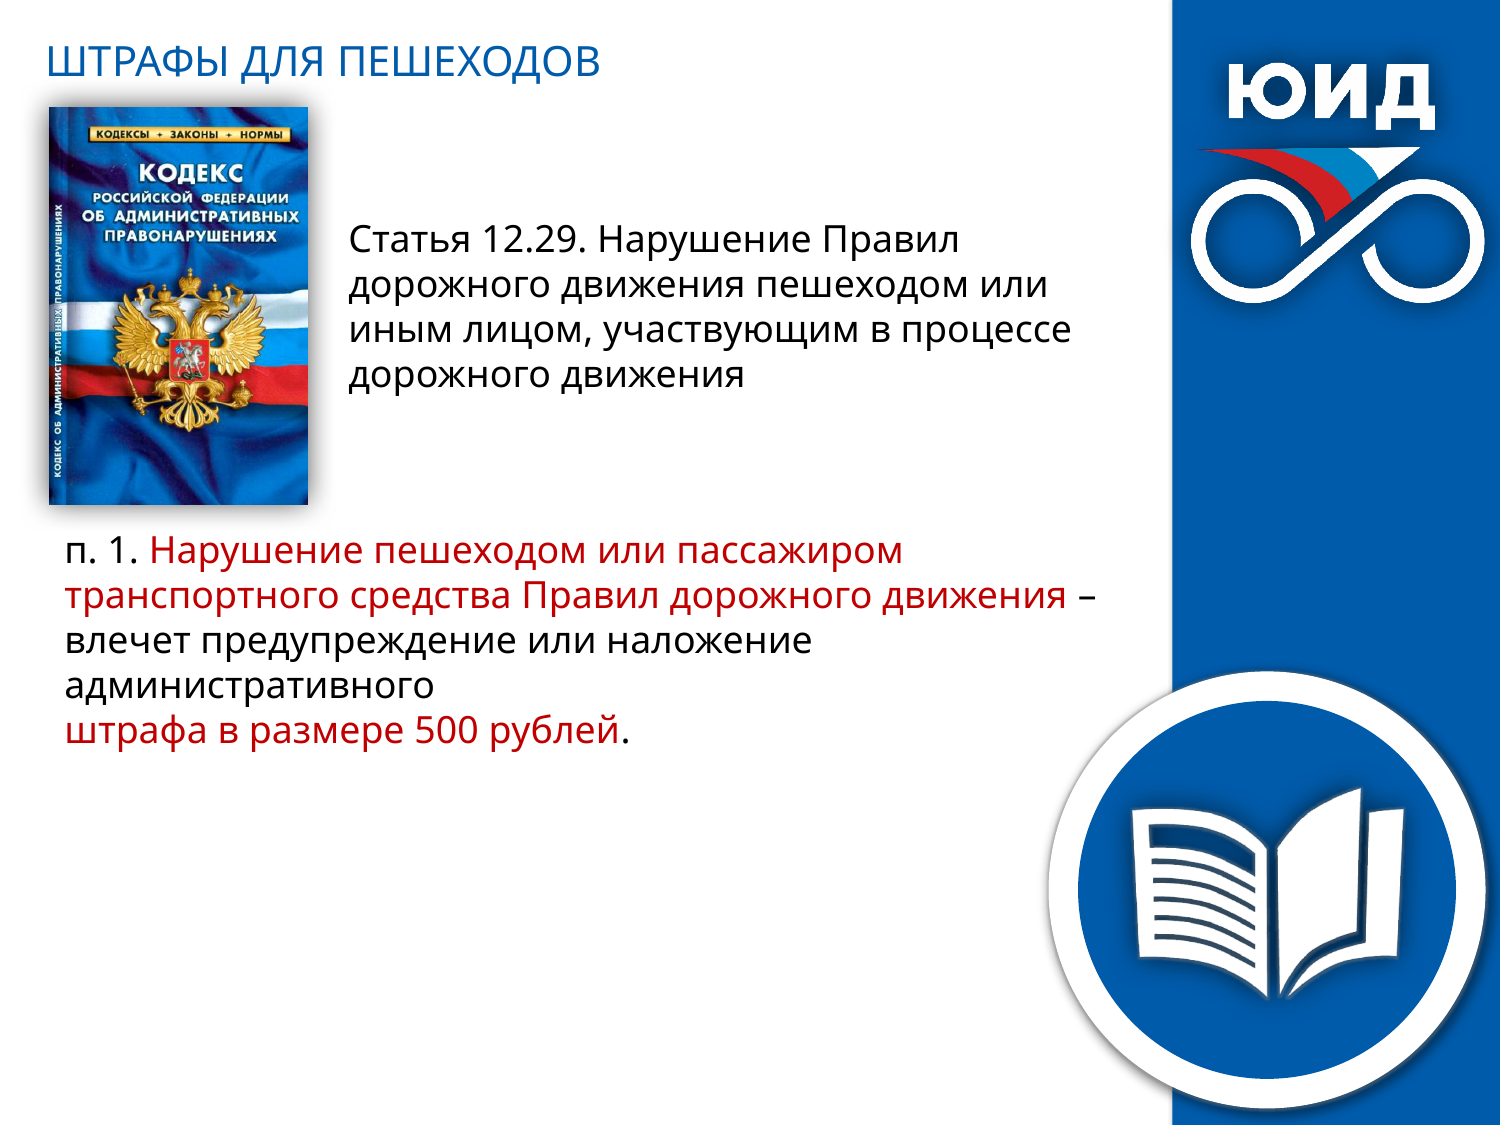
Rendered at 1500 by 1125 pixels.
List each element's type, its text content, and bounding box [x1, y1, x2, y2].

text_box Статья 12.29. Нарушение Правил дорожного движения пешеходом или иным лицом, участвующим в процессе дорожного движения [333, 207, 1048, 402]
picture [49, 107, 308, 505]
text_box п. 1. Нарушение пешеходом или пассажиром транспортного средства Правил дорожного движения – влечет предупреждение или наложение административного штрафа в размере 500 рублей. [49, 519, 1048, 759]
text_box ШТРАФЫ ДЛЯ ПЕШЕХОДОВ [31, 26, 1048, 92]
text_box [1048, 0, 1500, 1125]
